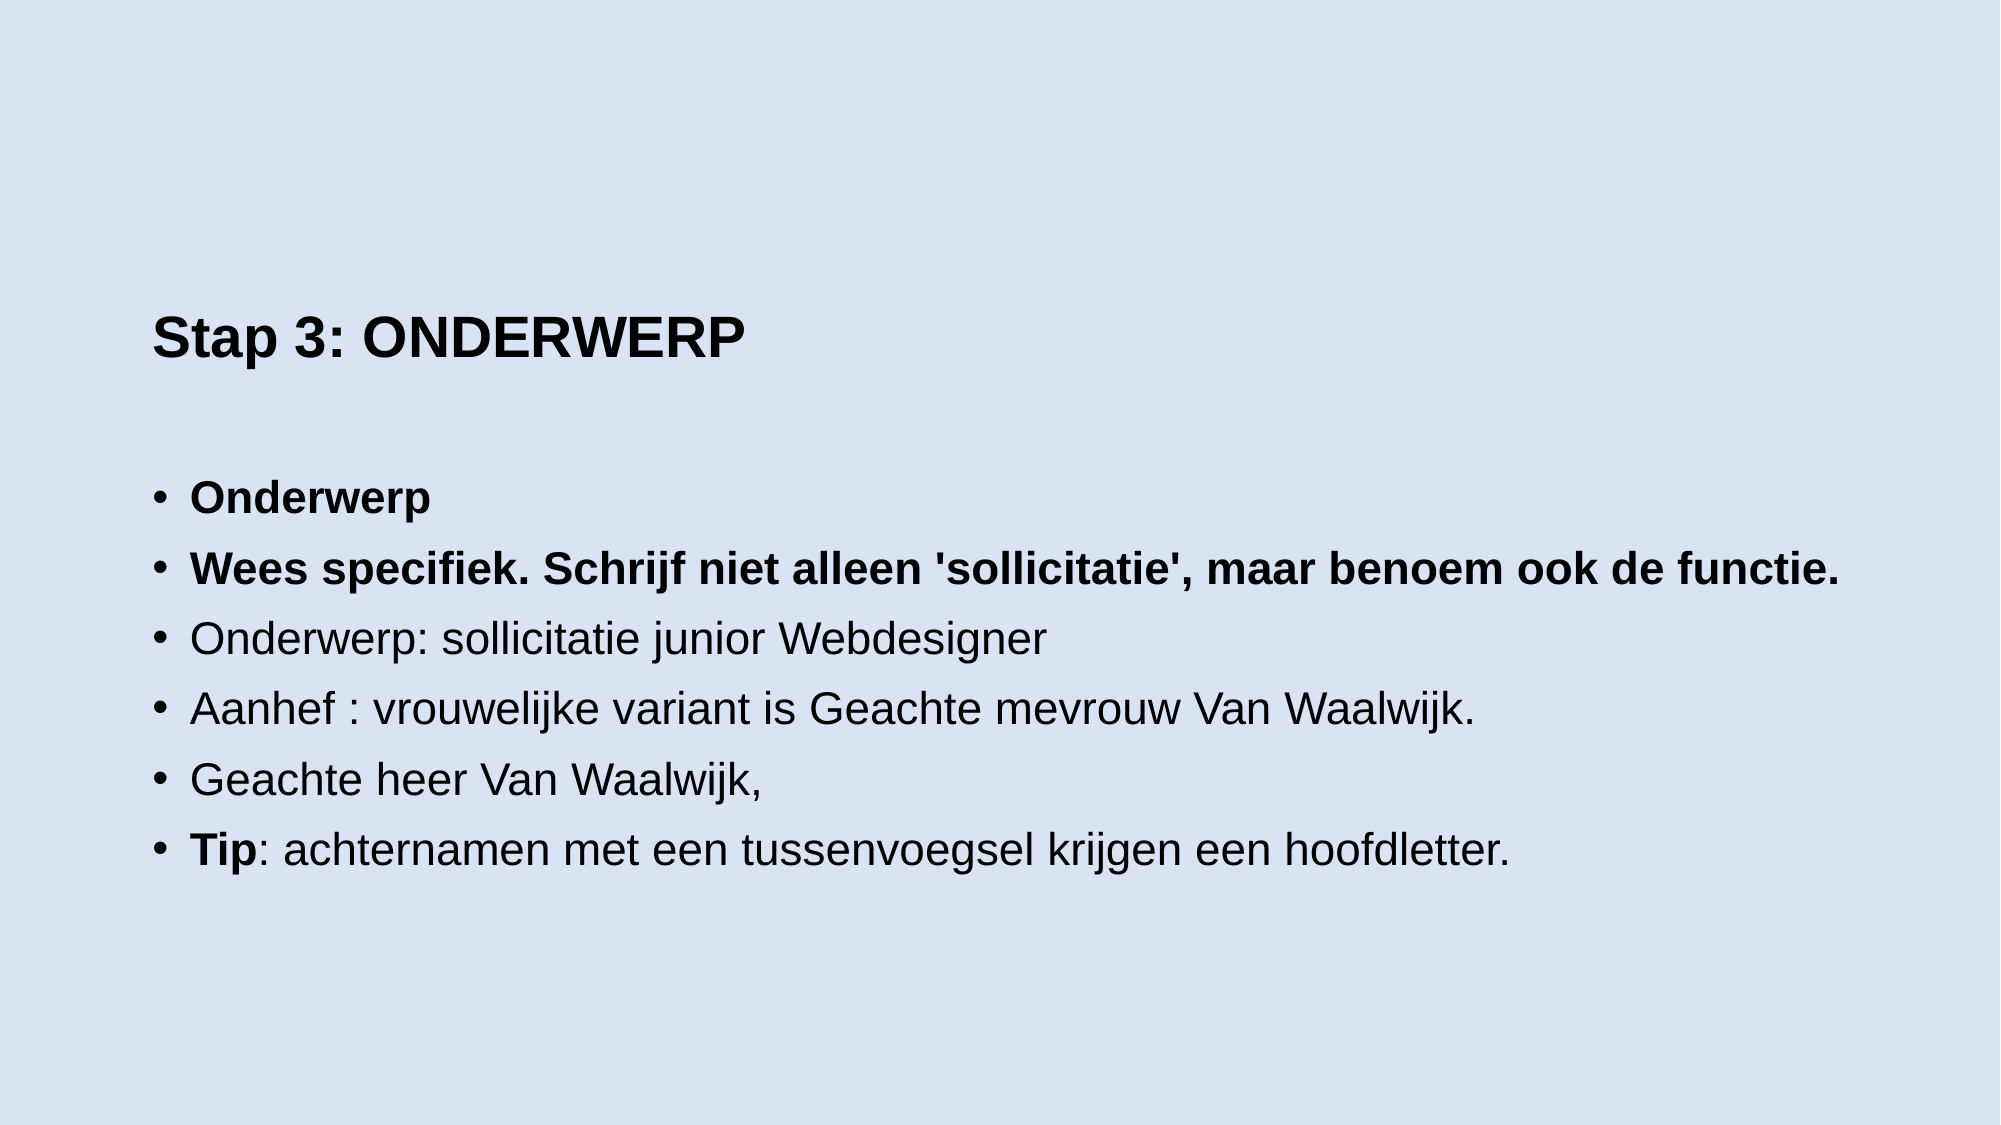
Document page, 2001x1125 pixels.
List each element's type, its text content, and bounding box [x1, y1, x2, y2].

list Stap 3: ONDERWERP Onderwerp Wees specifiek. Schrijf niet alleen 'sollicitatie', maar benoem ook de functie. Onderwerp: sollicitatie junior Webdesigner Aanhef : vrouwelijke variant is Geachte mevrouw Van Waalwijk. Geachte heer Van Waalwijk, Tip: achternamen met een tussenvoegsel krijgen een hoofdletter. [137, 299, 1863, 1014]
